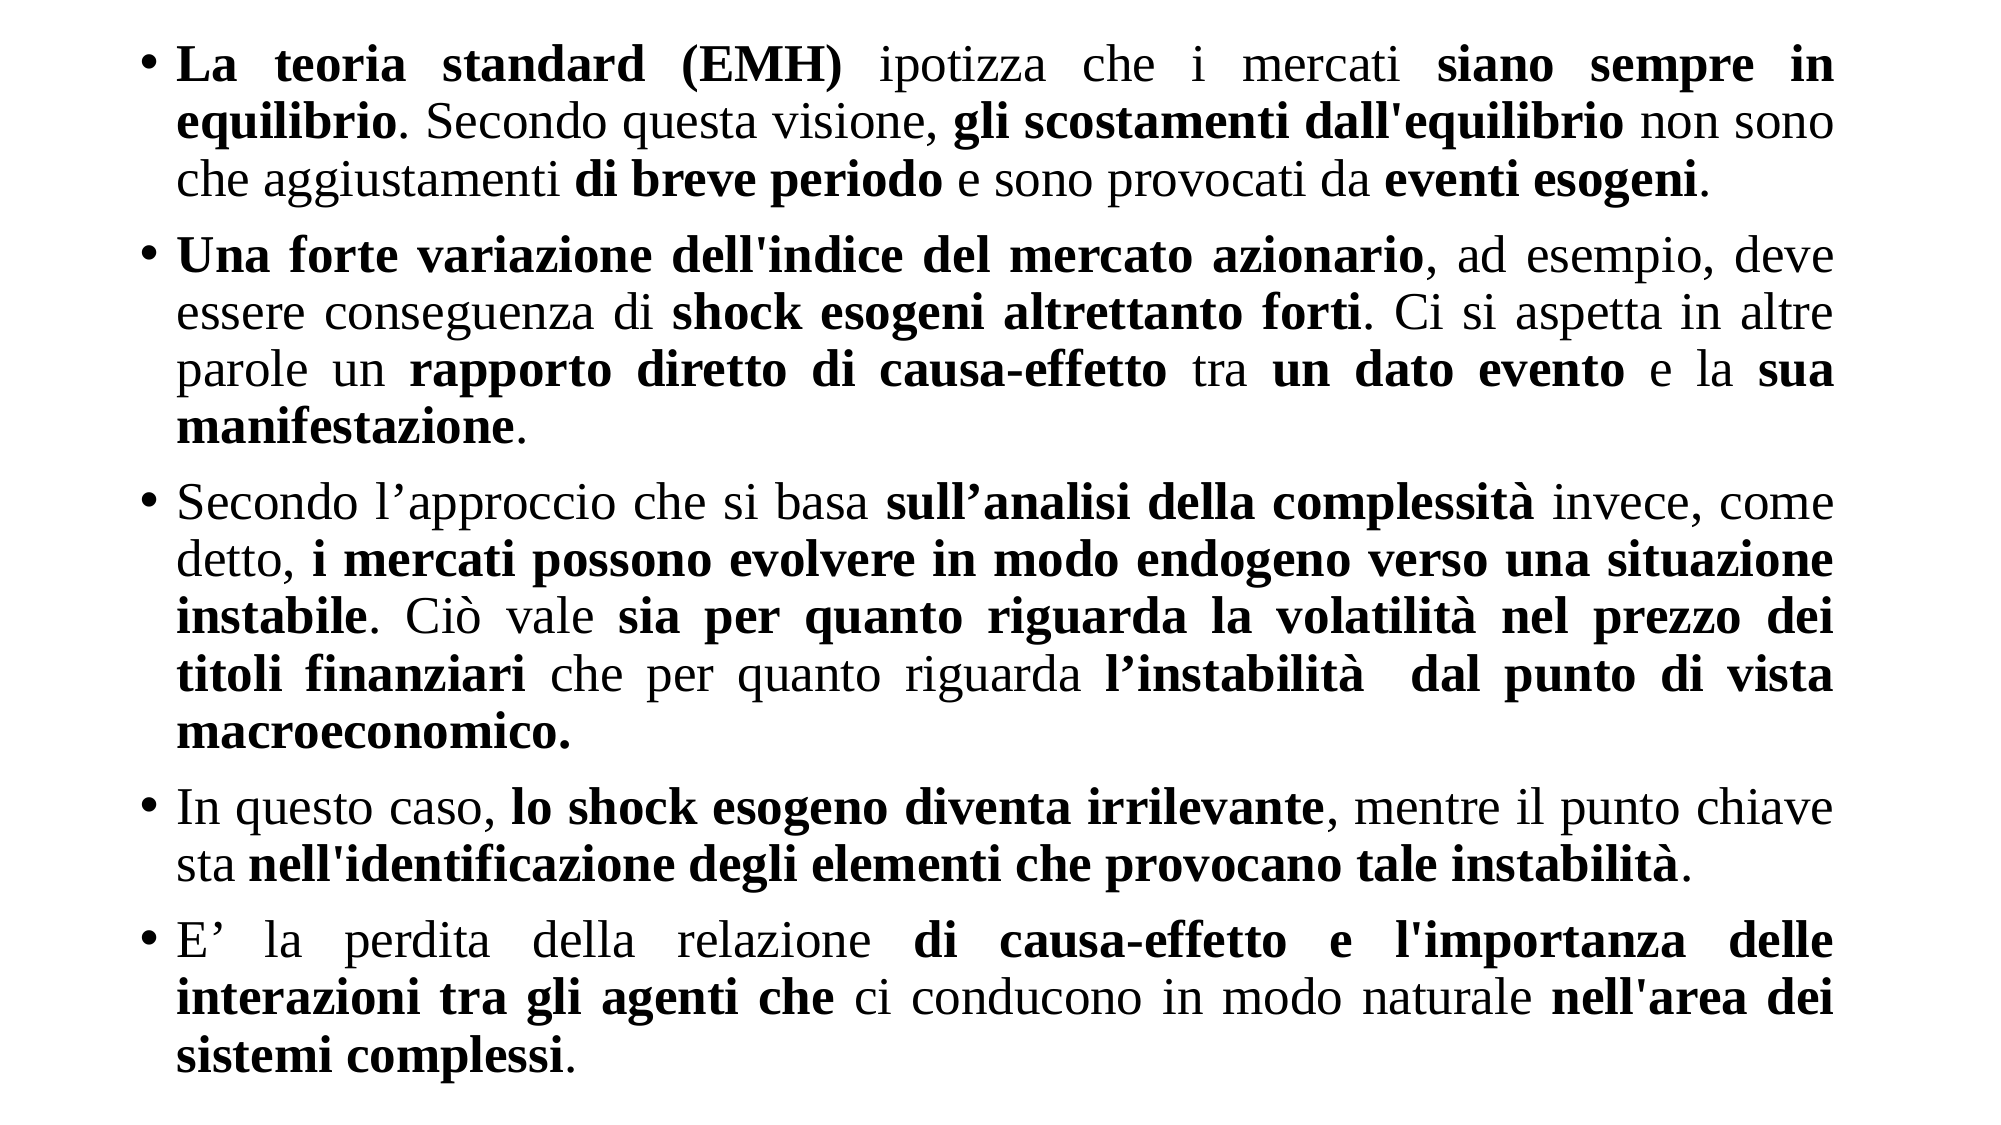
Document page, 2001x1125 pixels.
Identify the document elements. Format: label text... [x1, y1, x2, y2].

list La teoria standard (EMH) ipotizza che i mercati siano sempre in equilibrio. Secondo questa visione, gli scostamenti dall'equilibrio non sono che aggiustamenti di breve periodo e sono provocati da eventi esogeni. Una forte variazione dell'indice del mercato azionario, ad esempio, deve essere conseguenza di shock esogeni altrettanto forti. Ci si aspetta in altre parole un rapporto diretto di causa-effetto tra un dato evento e la sua manifestazione. Secondo l’approccio che si basa sull’analisi della complessità invece, come detto, i mercati possono evolvere in modo endogeno verso una situazione instabile. Ciò vale sia per quanto riguarda la volatilità nel prezzo dei titoli finanziari che per quanto riguarda l’instabilità dal punto di vista macroeconomico. In questo caso, lo shock esogeno diventa irrilevante, mentre il punto chiave sta nell'identificazione degli elementi che provocano tale instabilità. E’ la perdita della relazione di causa-effetto e l'importanza delle interazioni tra gli agenti che ci conducono in modo naturale nell'area dei sistemi complessi. [124, 28, 1850, 1125]
